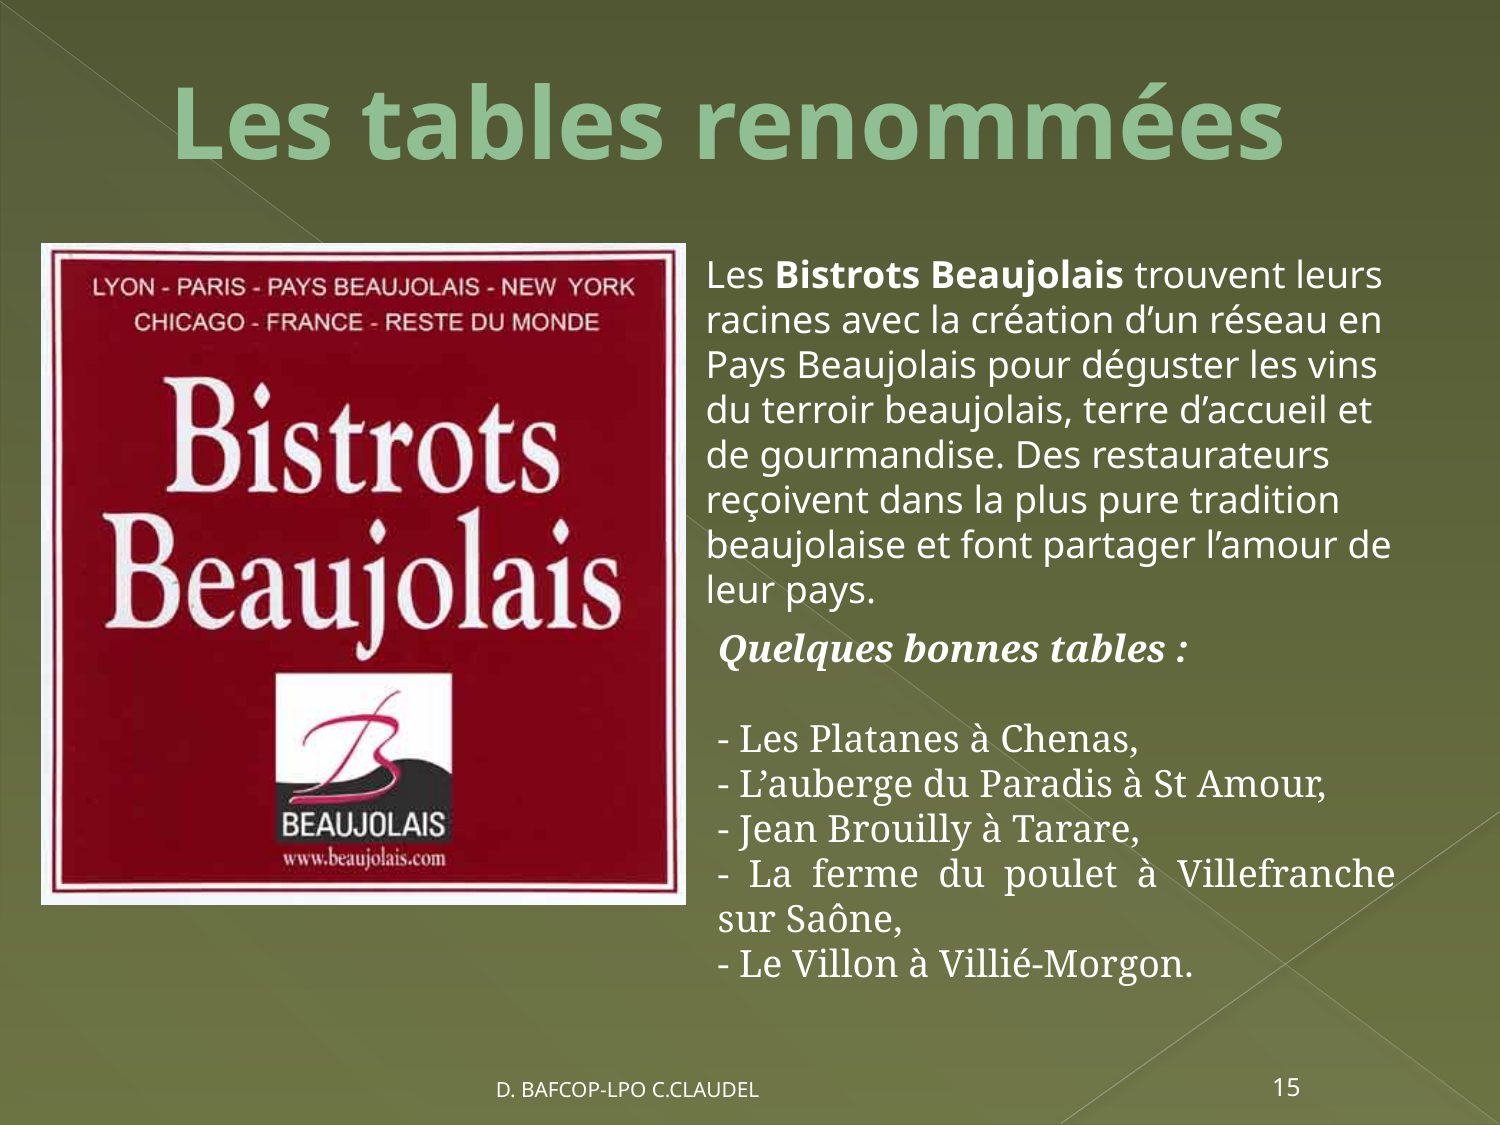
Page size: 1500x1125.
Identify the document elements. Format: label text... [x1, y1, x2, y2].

picture [40, 243, 686, 906]
footer D. BAFCOP-LPO C.CLAUDEL [75, 1063, 774, 1113]
slide_number 15 [1245, 1063, 1328, 1113]
text_box Les Bistrots Beaujolais trouvent leurs racines avec la création d’un réseau en Pays Beaujolais pour déguster les vins du terroir beaujolais, terre d’accueil et de gourmandise. Des restaurateurs reçoivent dans la plus pure tradition beaujolaise et font partager l’amour de leur pays. [690, 243, 1441, 619]
text_box Quelques bonnes tables : - Les Platanes à Chenas, - L’auberge du Paradis à St Amour, - Jean Brouilly à Tarare, - La ferme du poulet à Villefranche sur Saône, - Le Villon à Villié-Morgon. [702, 617, 1412, 993]
title Les tables renommées [75, 43, 1425, 197]
